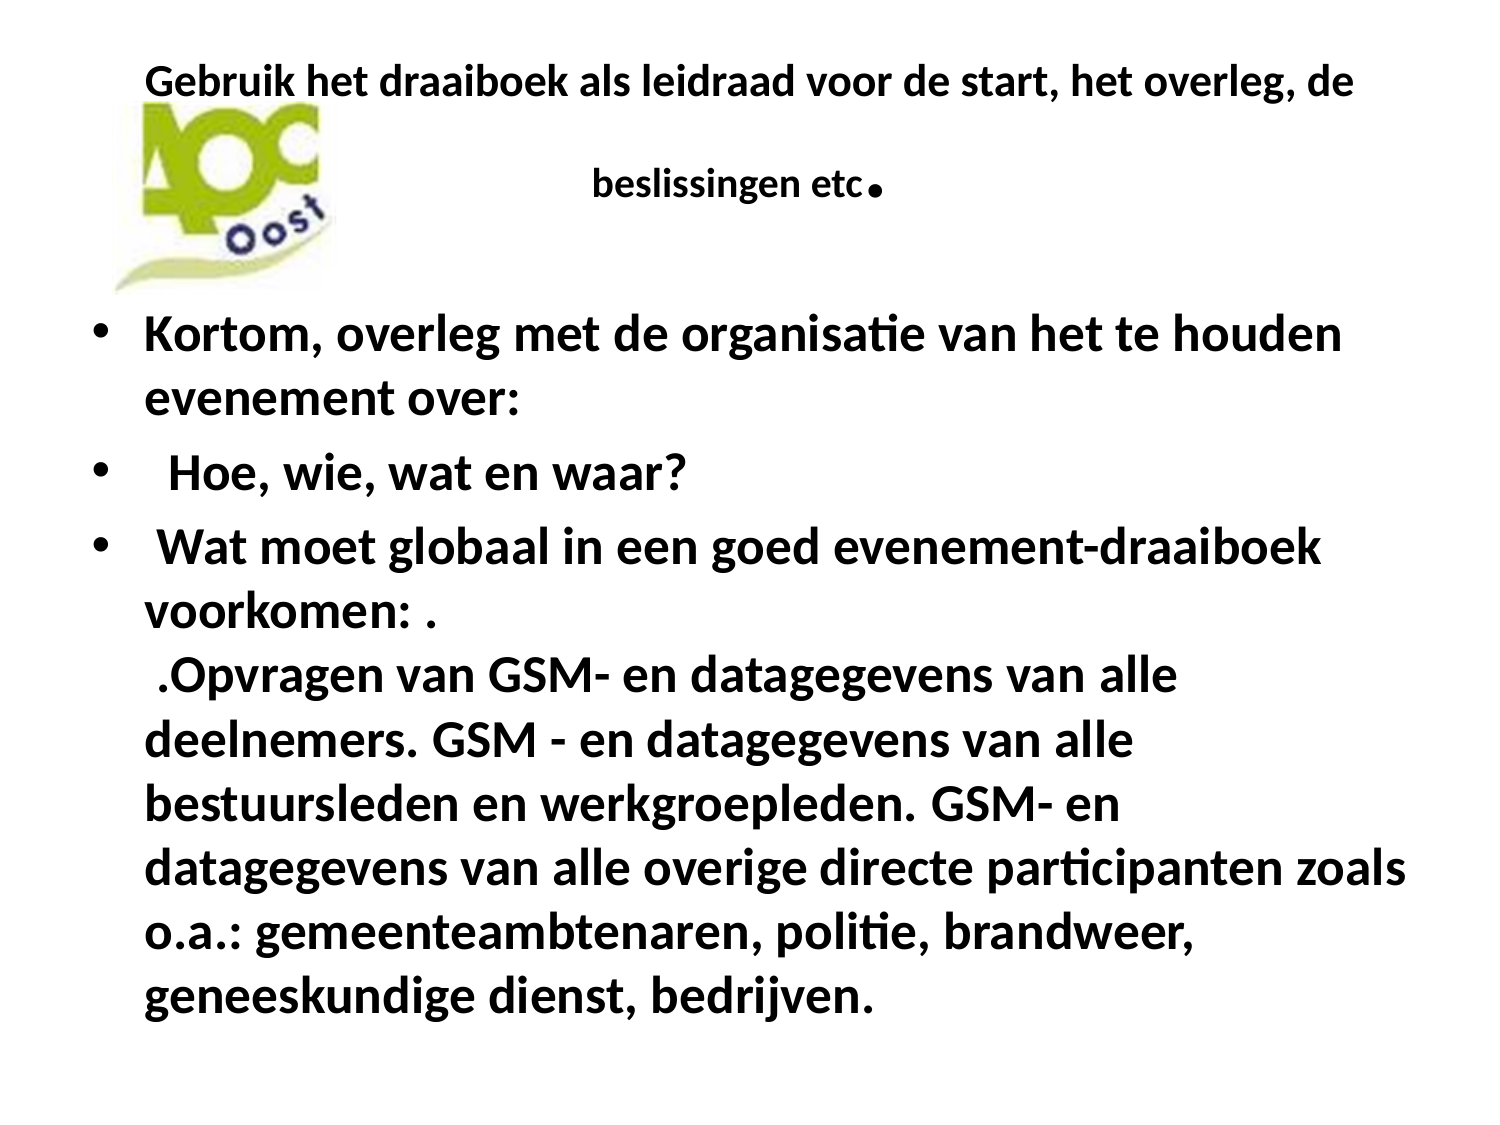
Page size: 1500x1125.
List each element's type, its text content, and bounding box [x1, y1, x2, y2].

picture [111, 101, 338, 296]
list Kortom, overleg met de organisatie van het te houden evenement over: Hoe, wie, wat en waar? Wat moet globaal in een goed evenement-draaiboek voorkomen: . .Opvragen van GSM- en datagegevens van alle deelnemers. GSM - en datagegevens van alle bestuursleden en werkgroepleden. GSM- en datagegevens van alle overige directe participanten zoals o.a.: gemeenteambtenaren, politie, brandweer, geneeskundige dienst, bedrijven. [76, 290, 1427, 1034]
title Gebruik het draaiboek als leidraad voor de start, het overleg, de beslissingen etc. [75, 0, 1425, 268]
